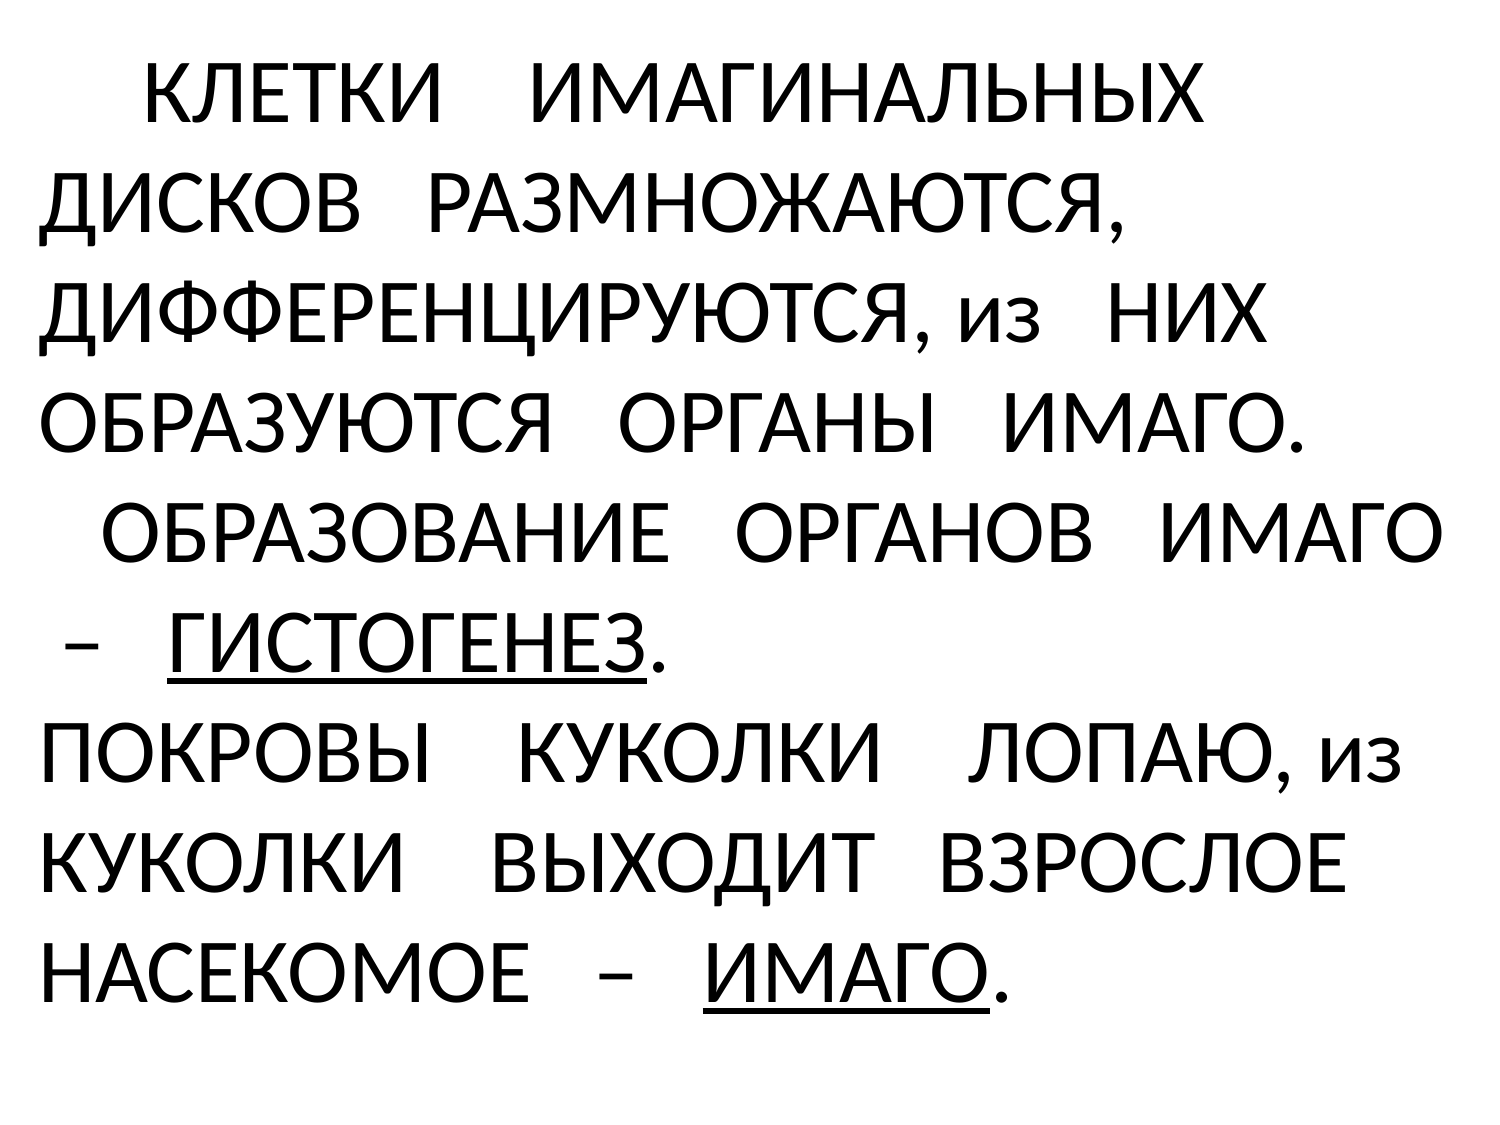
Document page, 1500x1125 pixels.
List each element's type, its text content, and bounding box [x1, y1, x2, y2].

title КЛЕТКИ ИМАГИНАЛЬНЫХ ДИСКОВ РАЗМНОЖАЮТСЯ, ДИФФЕРЕНЦИРУЮТСЯ, из НИХ ОБРАЗУЮТСЯ ОРГАНЫ ИМАГО. ОБРАЗОВАНИЕ ОРГАНОВ ИМАГО – ГИСТОГЕНЕЗ. ПОКРОВЫ КУКОЛКИ ЛОПАЮ, из КУКОЛКИ ВЫХОДИТ ВЗРОСЛОЕ НАСЕКОМОЕ – ИМАГО. [23, 23, 1477, 1102]
